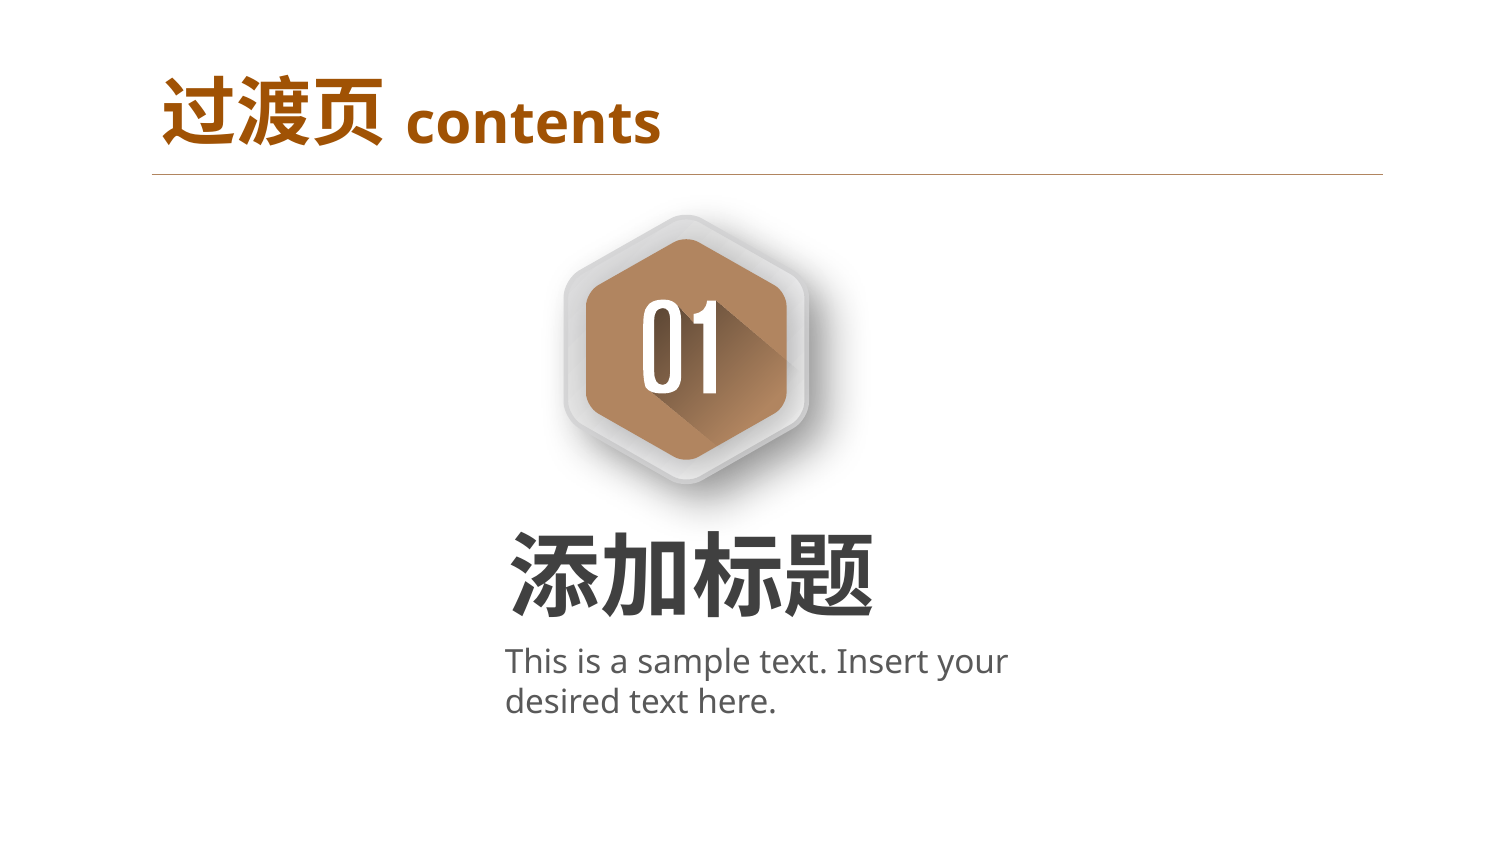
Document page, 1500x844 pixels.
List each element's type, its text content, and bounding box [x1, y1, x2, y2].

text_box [489, 510, 1155, 730]
text_box contents [390, 77, 677, 163]
text_box 过渡页 [146, 57, 402, 163]
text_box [565, 215, 807, 483]
